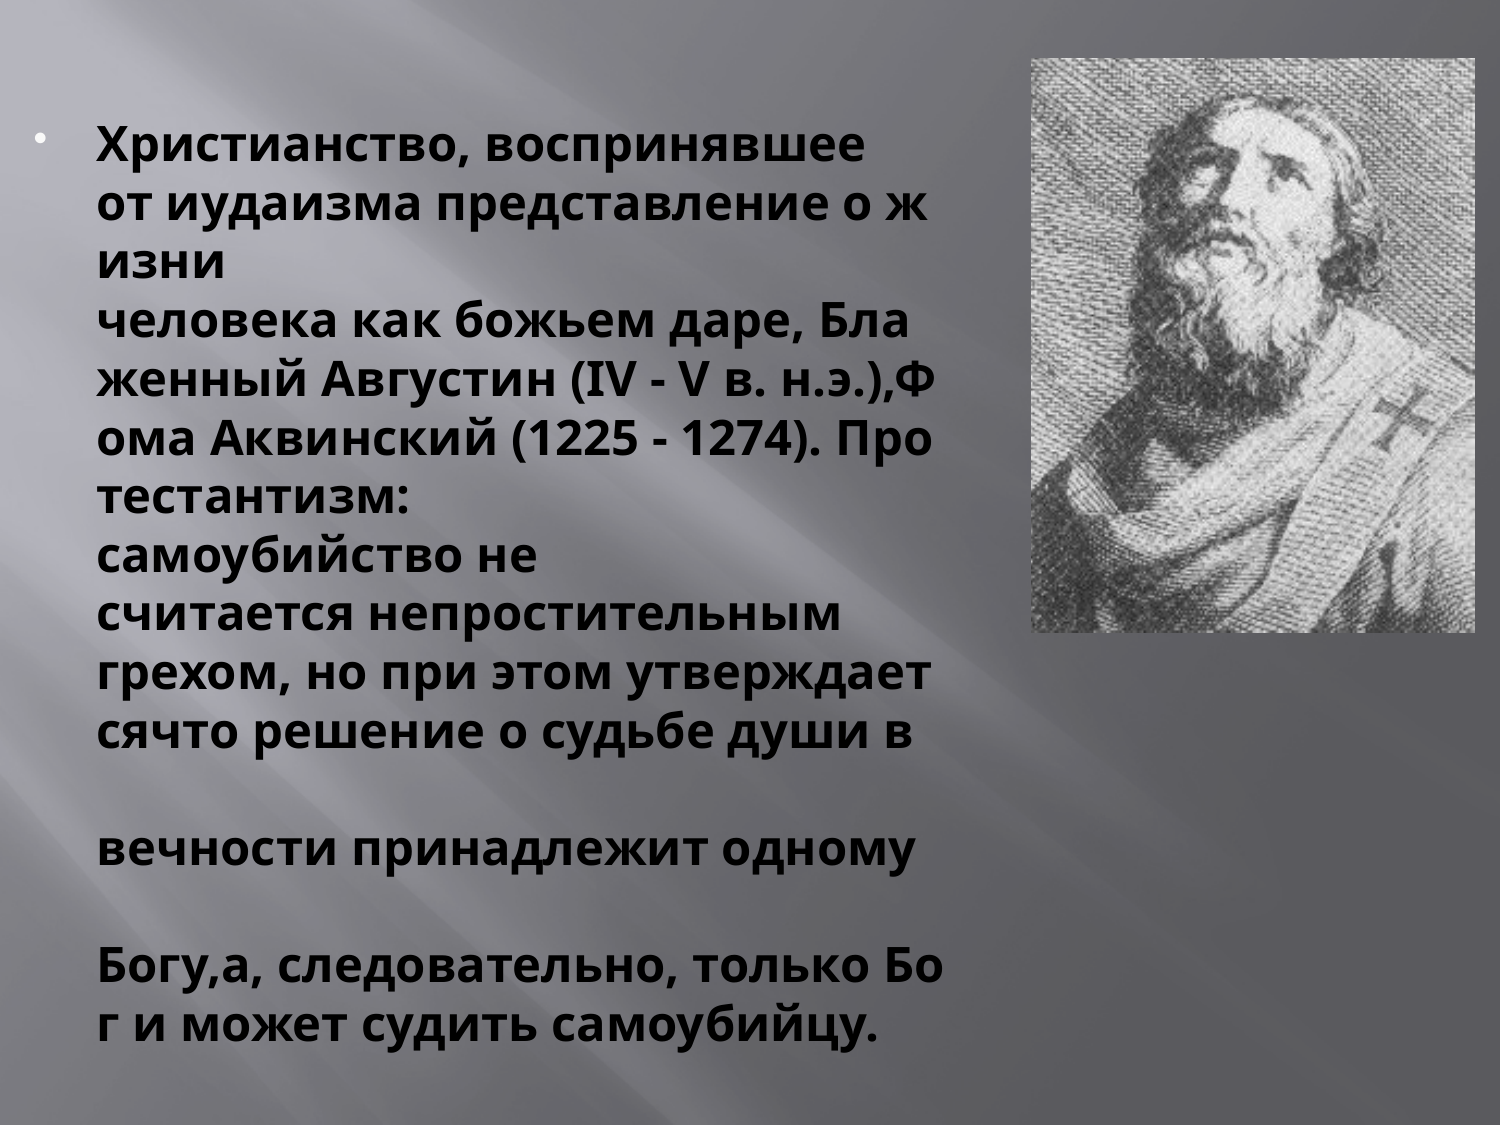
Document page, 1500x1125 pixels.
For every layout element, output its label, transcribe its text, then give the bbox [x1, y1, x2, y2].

list Христианство, воспринявшее от иудаизма представление о жизни человека как божьем даре, Блаженный Августин (IV - V в. н.э.),Фома Аквинский (1225 - 1274). Протестантизм: самоубийство не считается непростительным грехом, но при этом утверждаетсячто решение о судьбе души в вечности принадлежит одному Богу,а, следовательно, только Бог и может судить самоубийцу. [0, 105, 961, 1079]
picture [1030, 58, 1476, 633]
